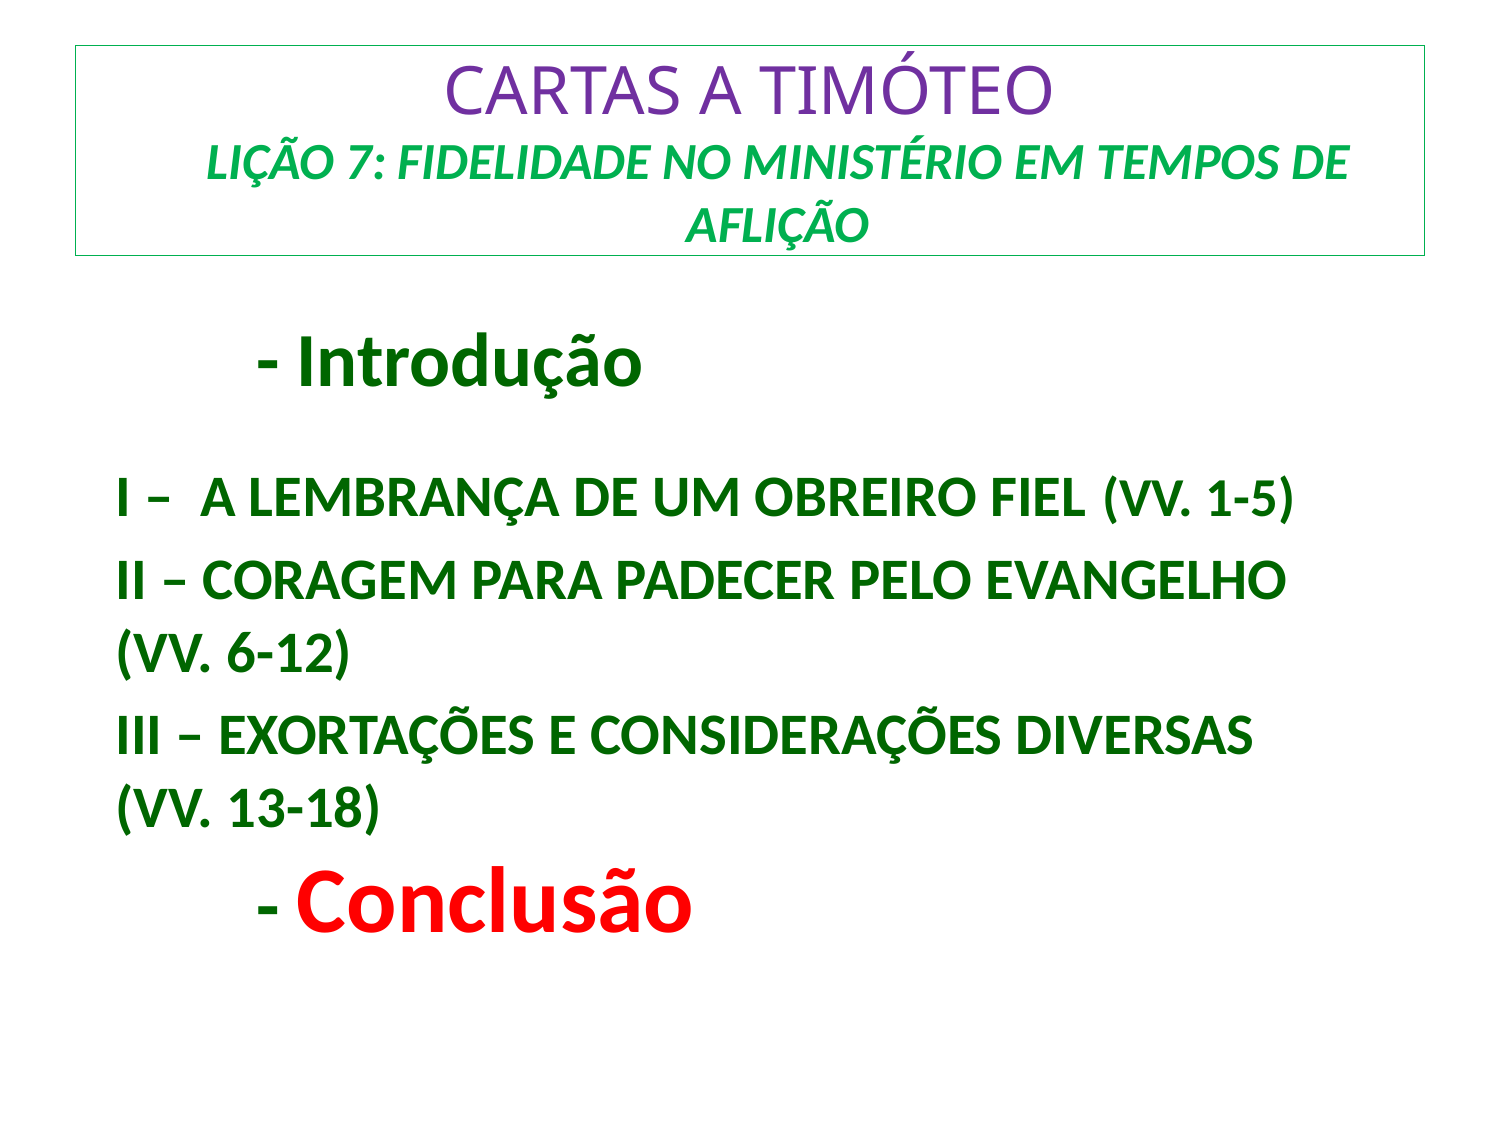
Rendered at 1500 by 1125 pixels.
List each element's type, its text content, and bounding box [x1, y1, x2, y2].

list - Introdução I – A LEMBRANÇA DE UM OBREIRO FIEL (VV. 1-5) II – CORAGEM PARA PADECER PELO EVANGELHO (VV. 6-12) III – EXORTAÇÕES E CONSIDERAÇÕES DIVERSAS (VV. 13-18) - Conclusão [100, 255, 1424, 975]
title CARTAS A TIMÓTEO LIÇÃO 7: FIDELIDADE NO MINISTÉRIO EM TEMPOS DE AFLIÇÃO [75, 45, 1425, 256]
